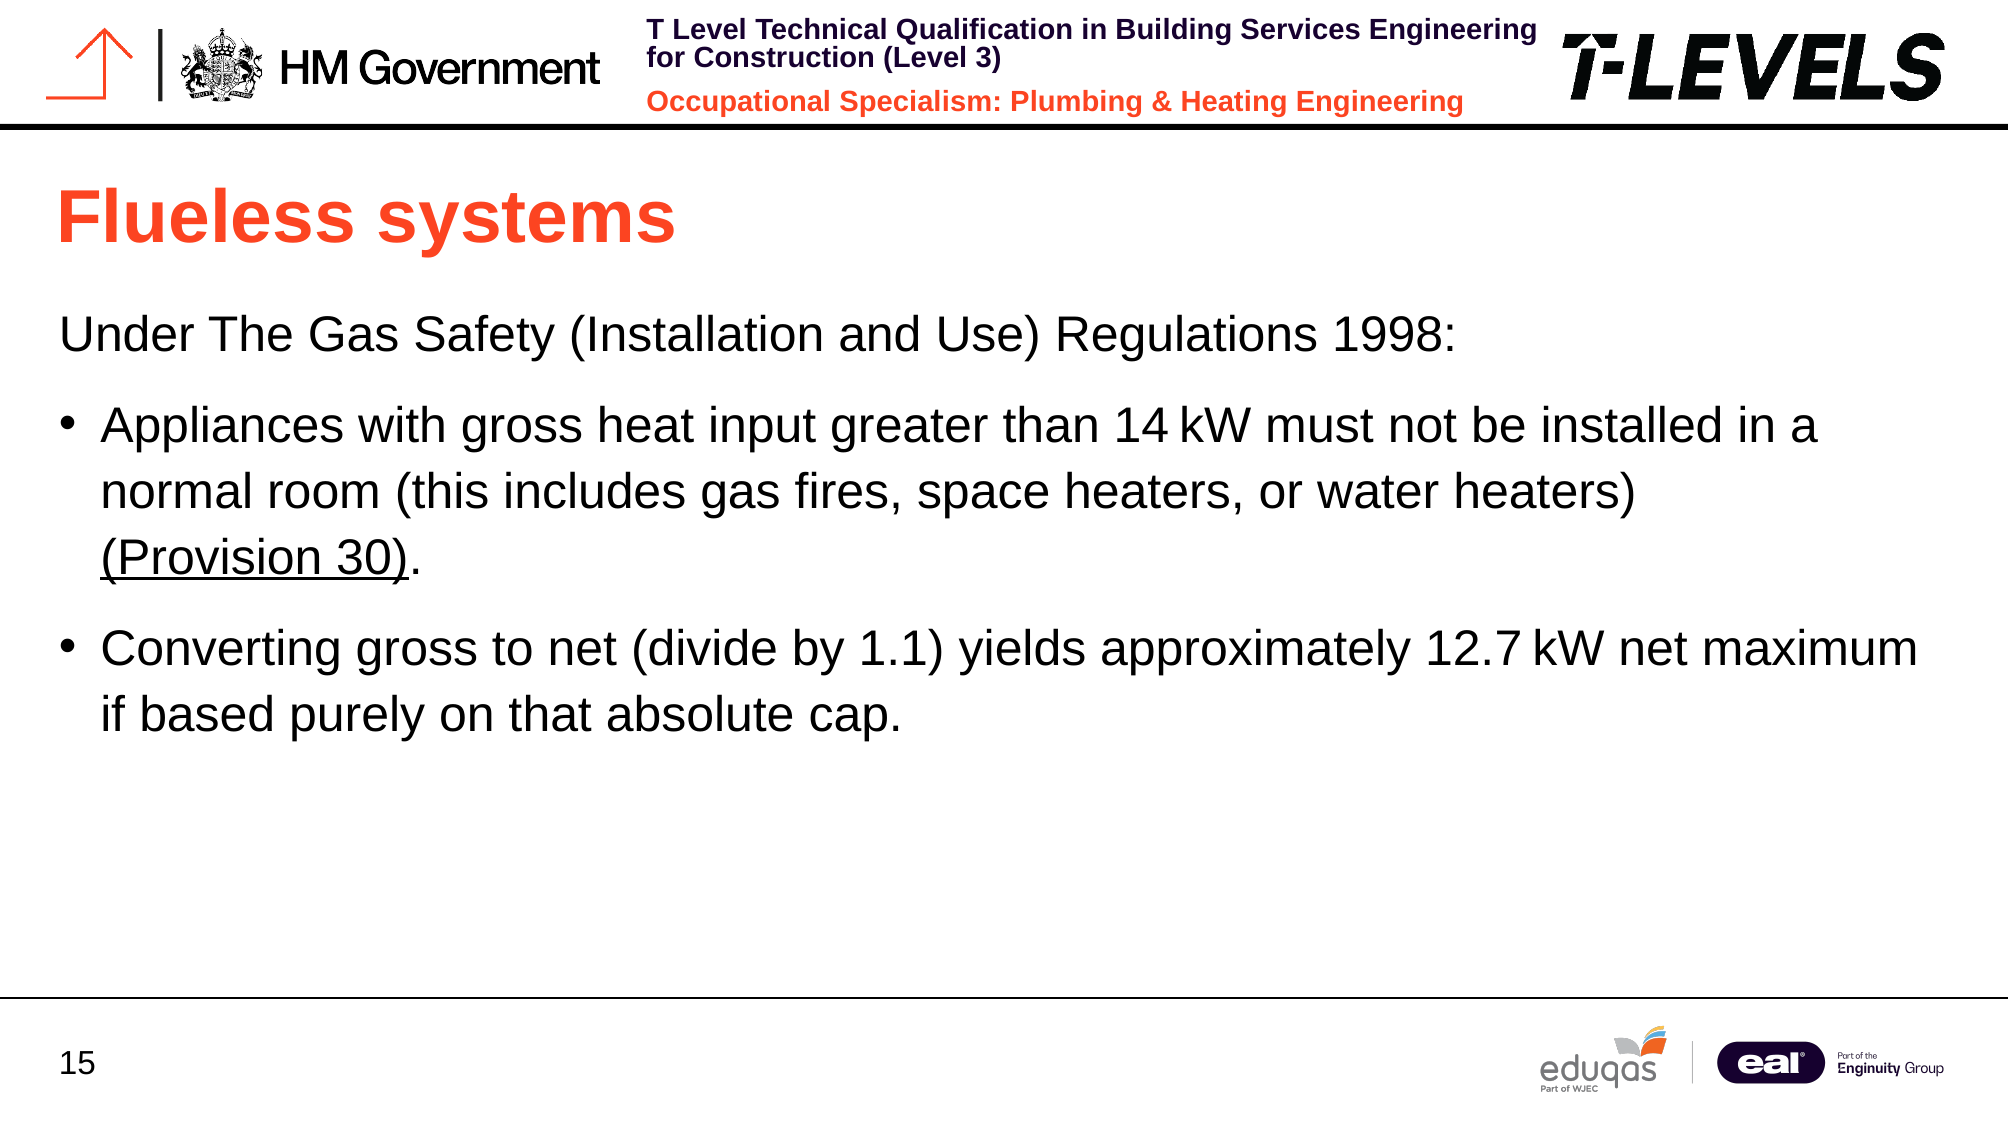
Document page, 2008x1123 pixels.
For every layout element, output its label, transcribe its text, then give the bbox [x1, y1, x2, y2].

picture [1543, 25, 1964, 108]
title Flueless systems [41, 111, 1949, 314]
list Under The Gas Safety (Installation and Use) Regulations 1998: Appliances with gross heat input greater than 14 kW must not be installed in a normal room (this includes gas fires, space heaters, or water heaters) (Provision 30). Converting gross to net (divide by 1.1) yields approximately 12.7 kW net maximum if based purely on that absolute cap. [59, 295, 1949, 975]
picture [41, 27, 139, 100]
picture [1535, 1021, 1949, 1097]
picture [158, 28, 600, 102]
